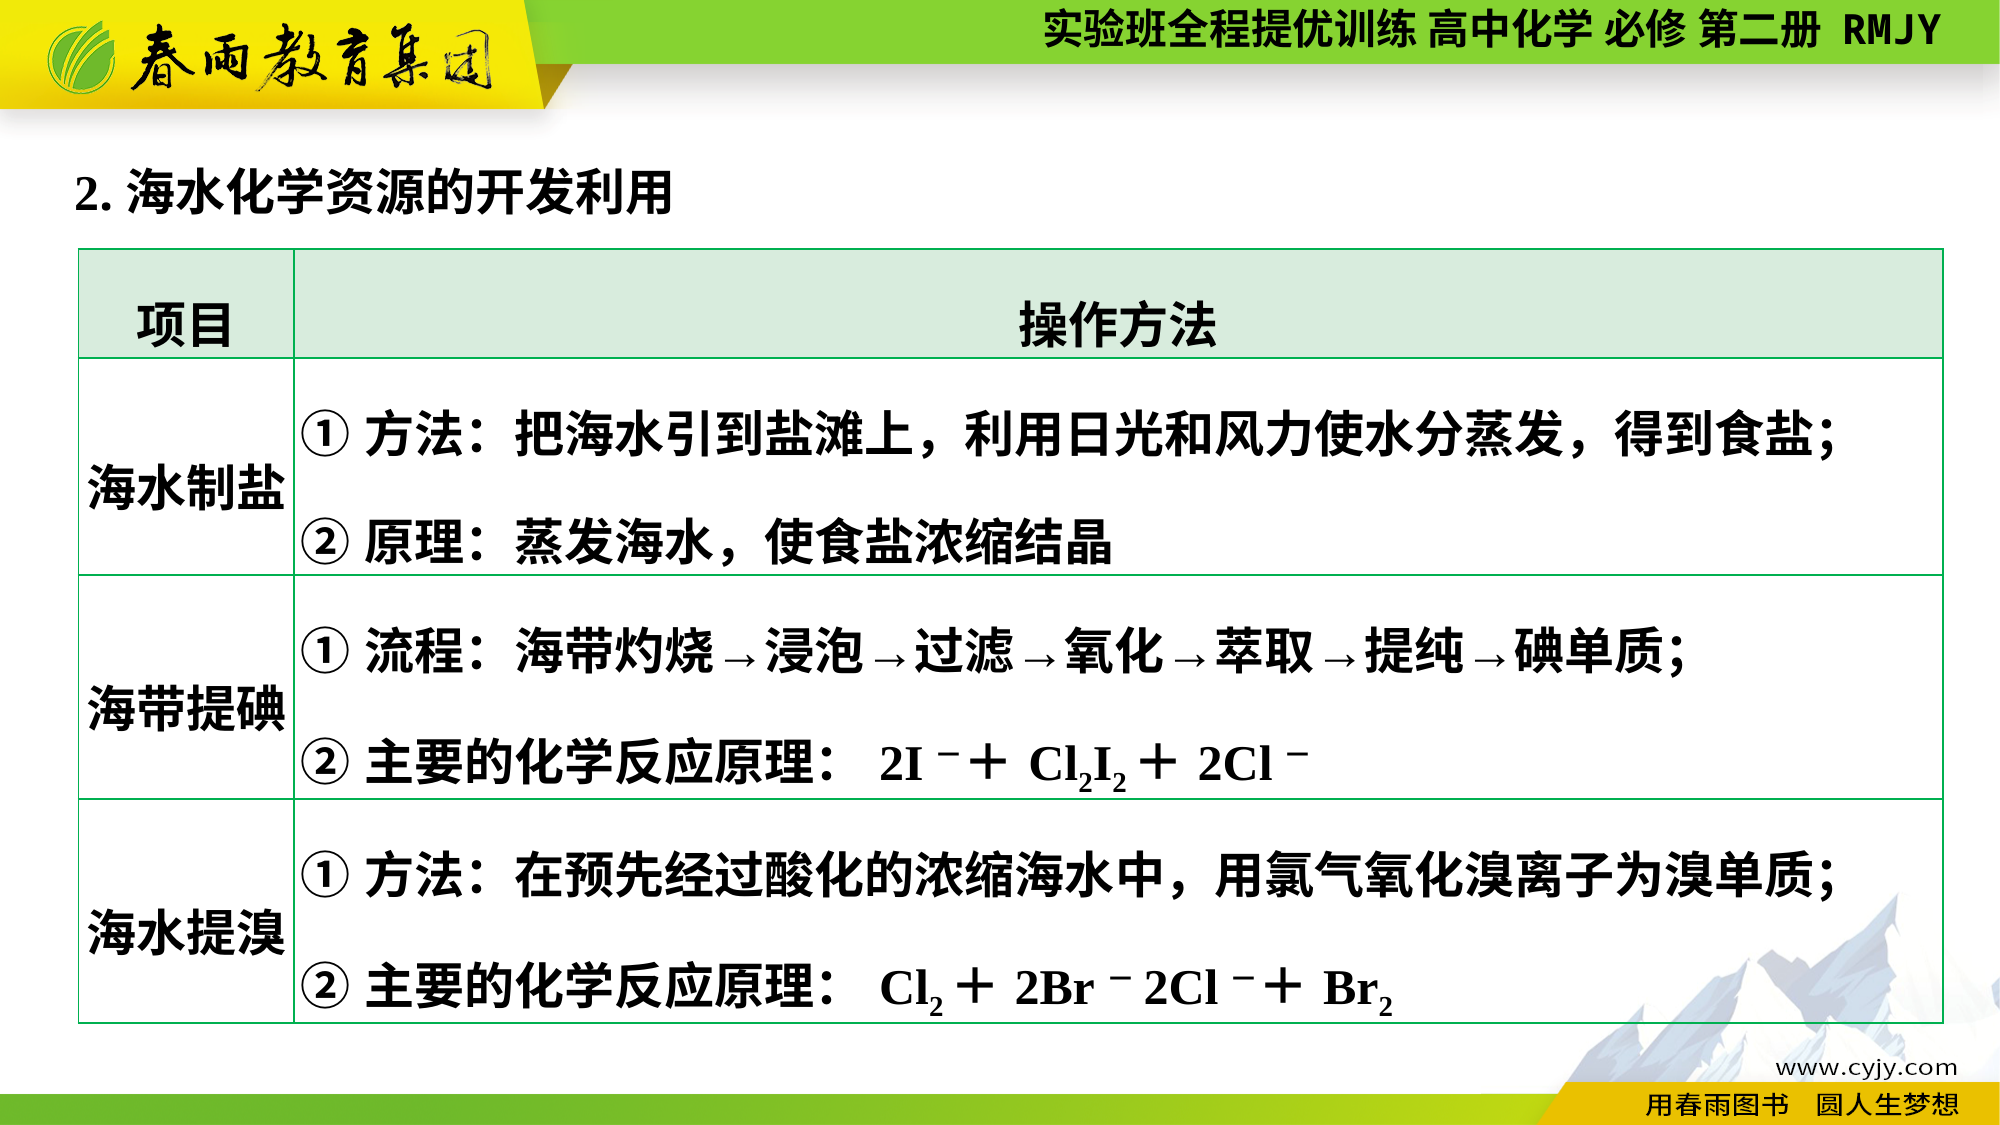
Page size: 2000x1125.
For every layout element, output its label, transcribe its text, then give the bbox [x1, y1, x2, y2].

list 2.海水化学资源的开发利用 [59, 122, 1944, 217]
picture [0, 0, 2000, 1125]
